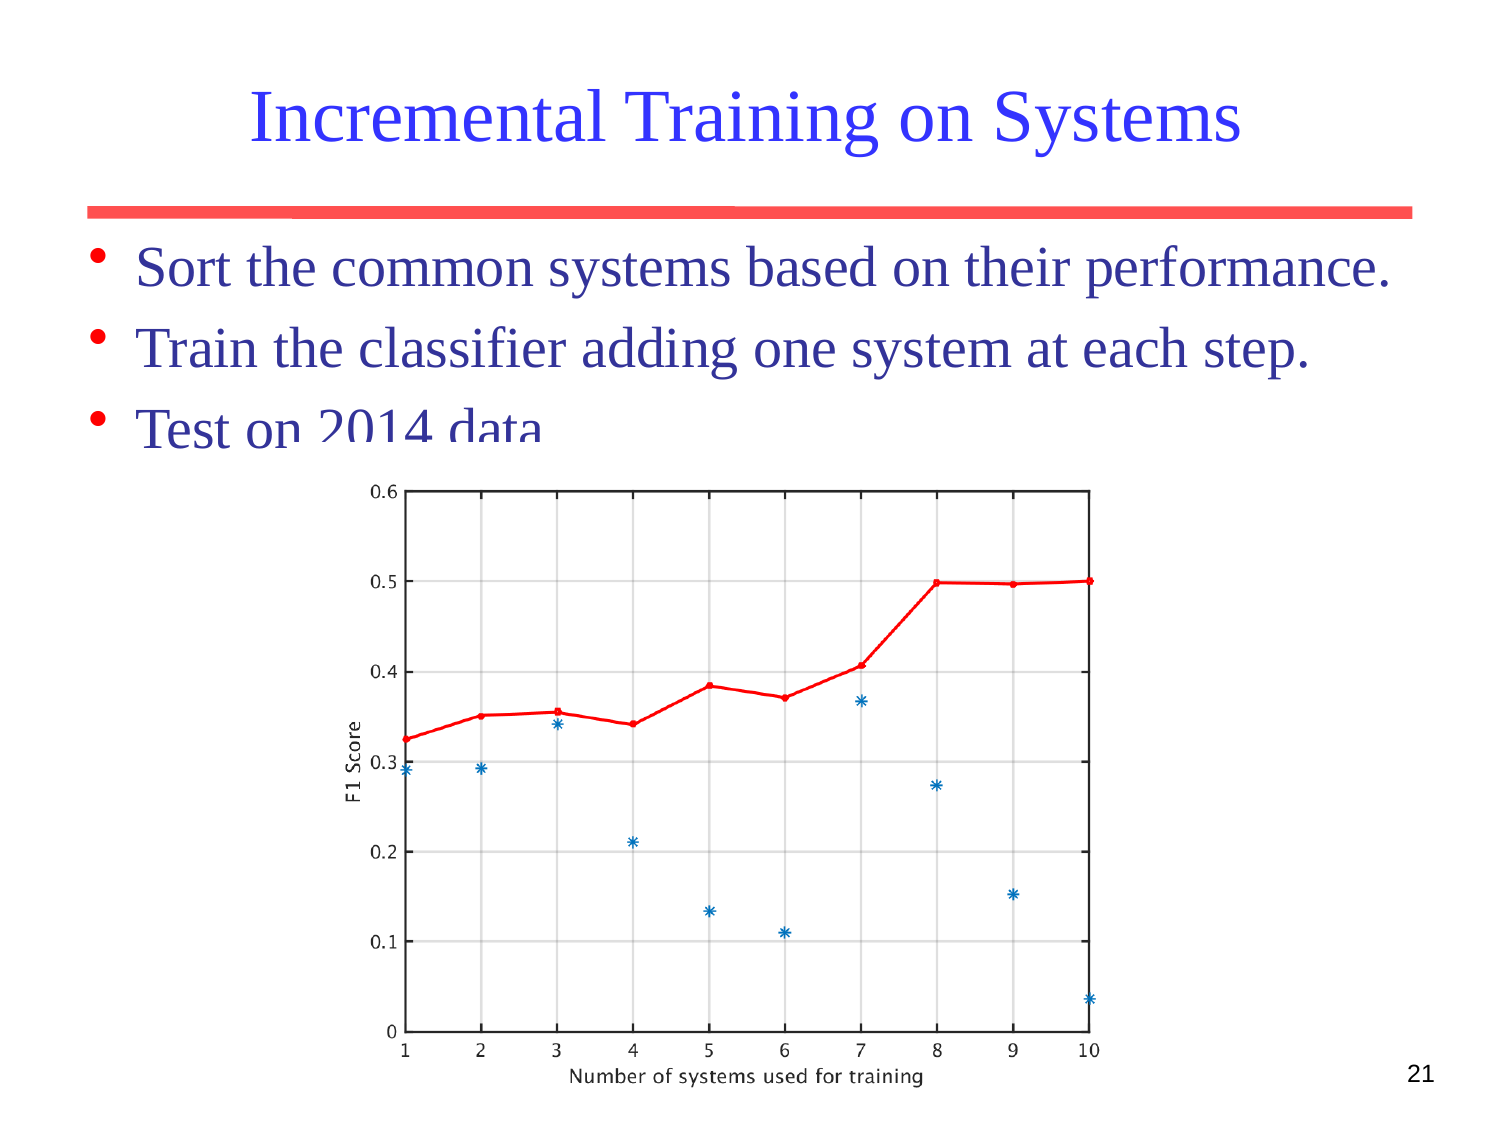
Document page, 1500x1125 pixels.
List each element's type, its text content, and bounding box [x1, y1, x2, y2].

picture [289, 442, 1173, 1105]
text_box Incremental Training on Systems [97, 59, 1415, 164]
text_box Sort the common systems based on their performance. Train the classifier adding one system at each step. Test on 2014 data. [78, 228, 1469, 464]
slide_number 21 [1137, 1049, 1451, 1125]
